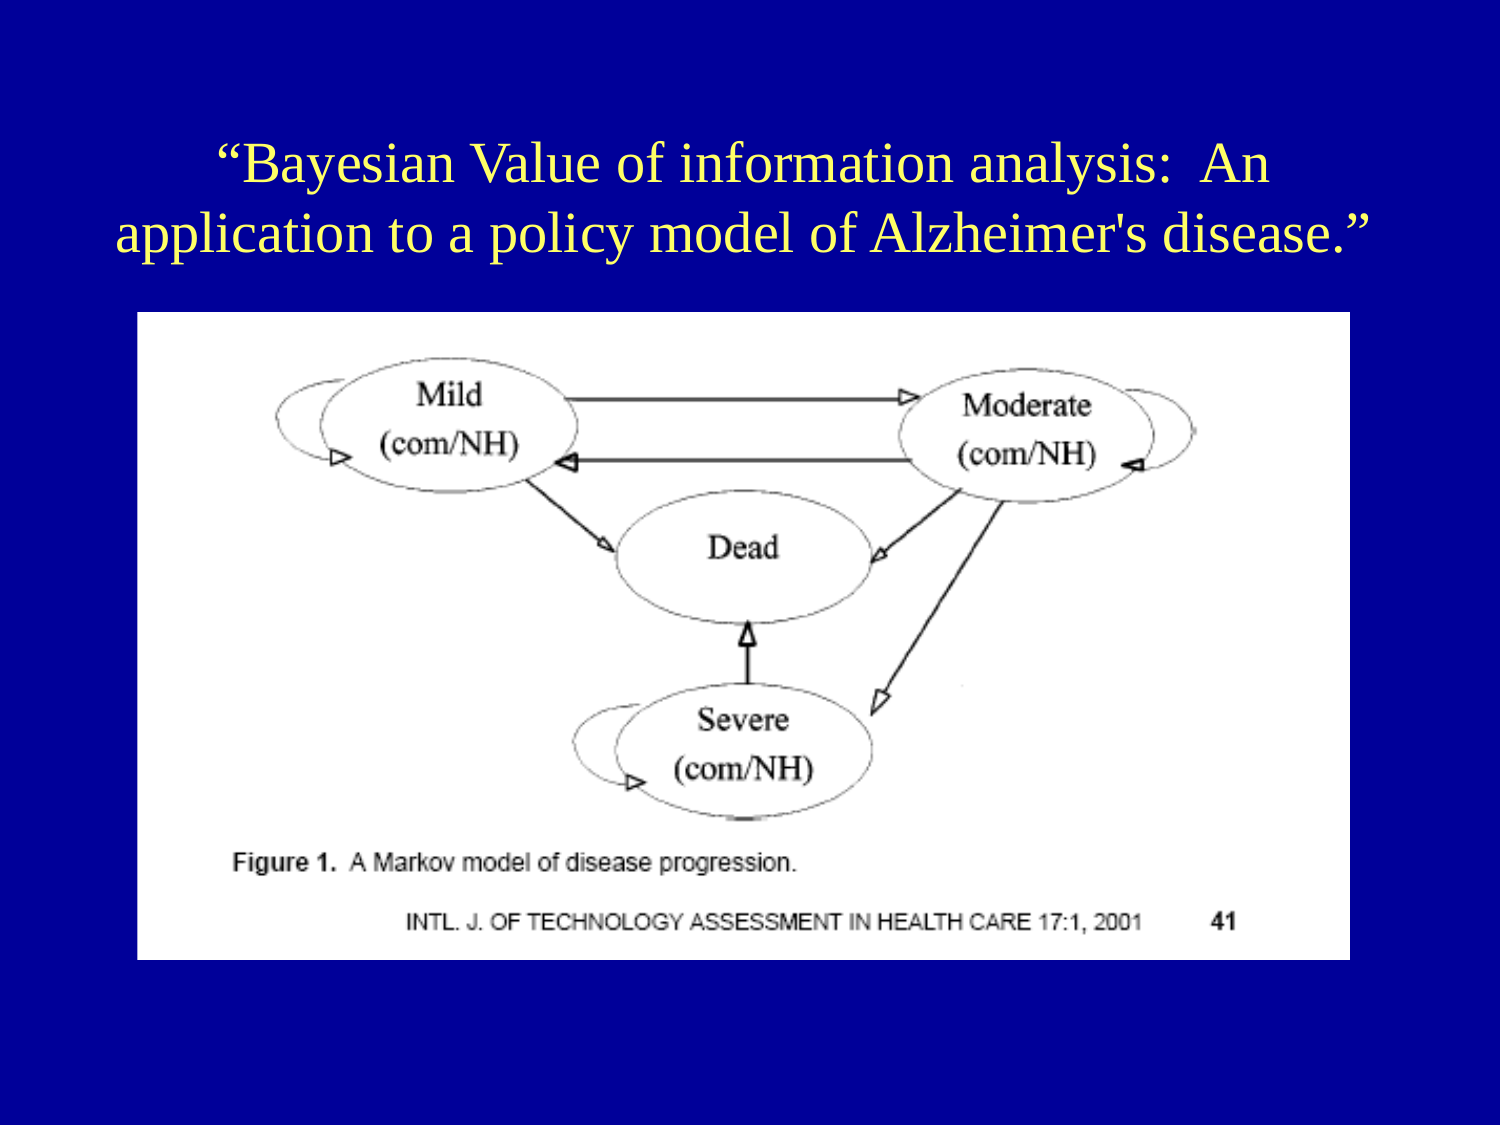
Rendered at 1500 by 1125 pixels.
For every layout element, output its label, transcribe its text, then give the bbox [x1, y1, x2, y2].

title “Bayesian Value of information analysis: An application to a policy model of Alzheimer's disease.” [74, 99, 1413, 288]
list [137, 312, 1351, 960]
